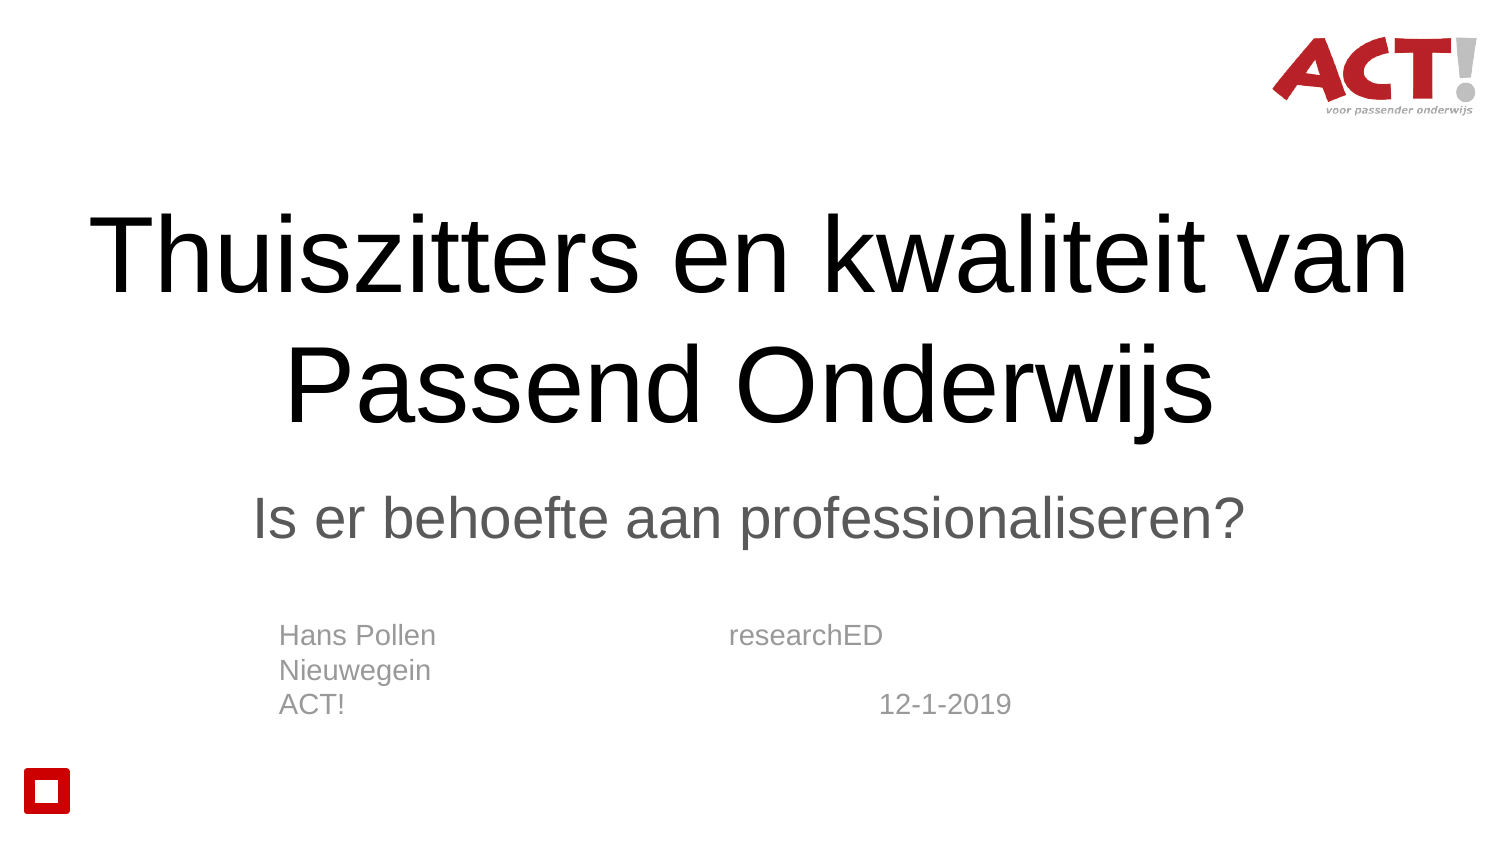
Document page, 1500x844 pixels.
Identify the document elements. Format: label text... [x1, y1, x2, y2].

title Thuiszitters en kwaliteit van Passend Onderwijs [51, 122, 1449, 459]
picture [1268, 21, 1480, 116]
subtitle Is er behoefte aan professionaliseren? [51, 464, 1449, 595]
text_box Hans Pollen researchED Nieuwegein ACT! 12-1-2019 [263, 600, 1223, 707]
